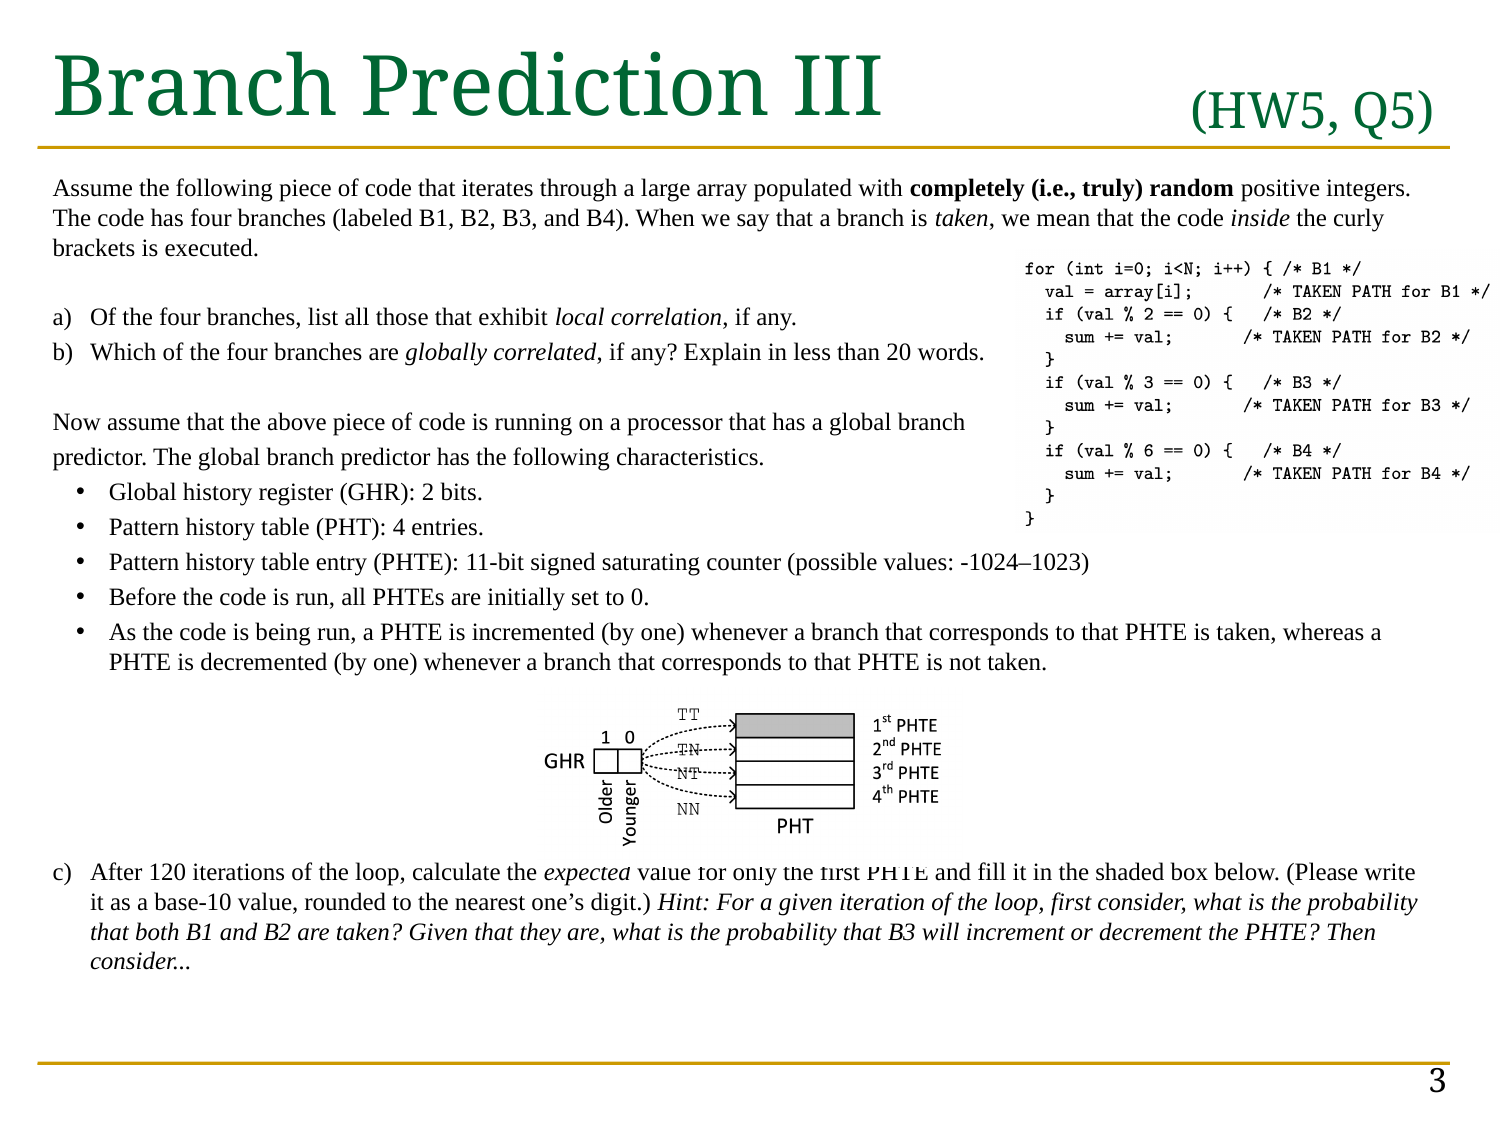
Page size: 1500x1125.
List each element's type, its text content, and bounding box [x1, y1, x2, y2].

list Assume the following piece of code that iterates through a large array populated with completely (i.e., truly) random positive integers. The code has four branches (labeled B1, B2, B3, and B4). When we say that a branch is taken, we mean that the code inside the curly brackets is executed. Of the four branches, list all those that exhibit local correlation, if any. Which of the four branches are globally correlated, if any? Explain in less than 20 words. Now assume that the above piece of code is running on a processor that has a global branch predictor. The global branch predictor has the following characteristics. Global history register (GHR): 2 bits. Pattern history table (PHT): 4 entries. Pattern history table entry (PHTE): 11-bit signed saturating counter (possible values: -1024–1023) Before the code is run, all PHTEs are initially set to 0. As the code is being run, a PHTE is incremented (by one) whenever a branch that corresponds to that PHTE is taken, whereas a PHTE is decremented (by one) whenever a branch that corresponds to that PHTE is not taken. After 120 iterations of the loop, calculate the expected value for only the first PHTE and fill it in the shaded box below. (Please write it as a base-10 value, rounded to the nearest one’s digit.) Hint: For a given iteration of the loop, first consider, what is the probability that both B1 and B2 are taken? Given that they are, what is the probability that B3 will increment or decrement the PHTE? Then consider... [37, 163, 1450, 1016]
title Branch Prediction III [37, 24, 1450, 148]
slide_number 3 [1111, 1036, 1462, 1112]
picture [1014, 249, 1500, 533]
text_box (HW5, Q5) [1149, 71, 1450, 147]
picture [537, 687, 963, 867]
